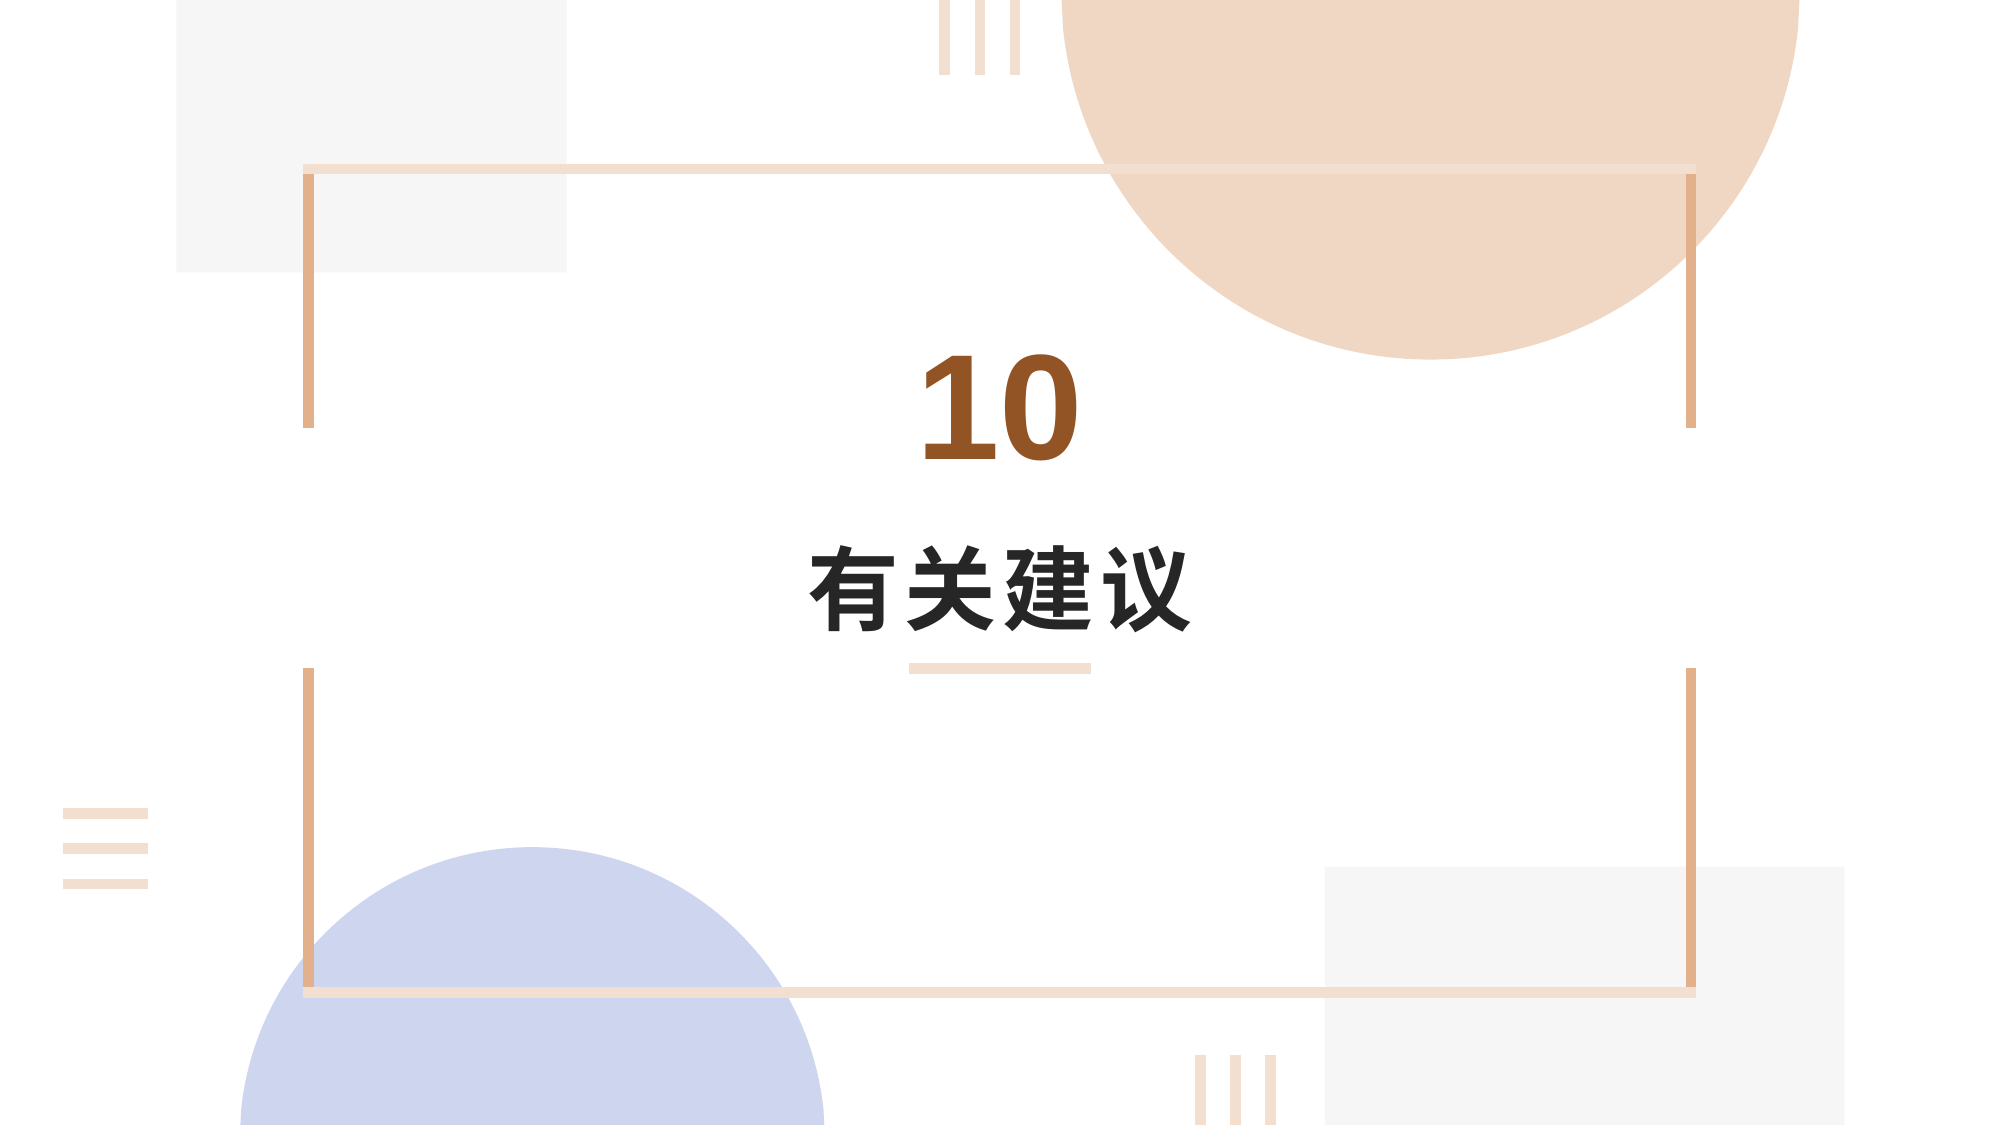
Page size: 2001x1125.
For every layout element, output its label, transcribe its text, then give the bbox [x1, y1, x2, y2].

title 有关建议 [492, 487, 1508, 650]
text_box 10 [819, 302, 1181, 487]
